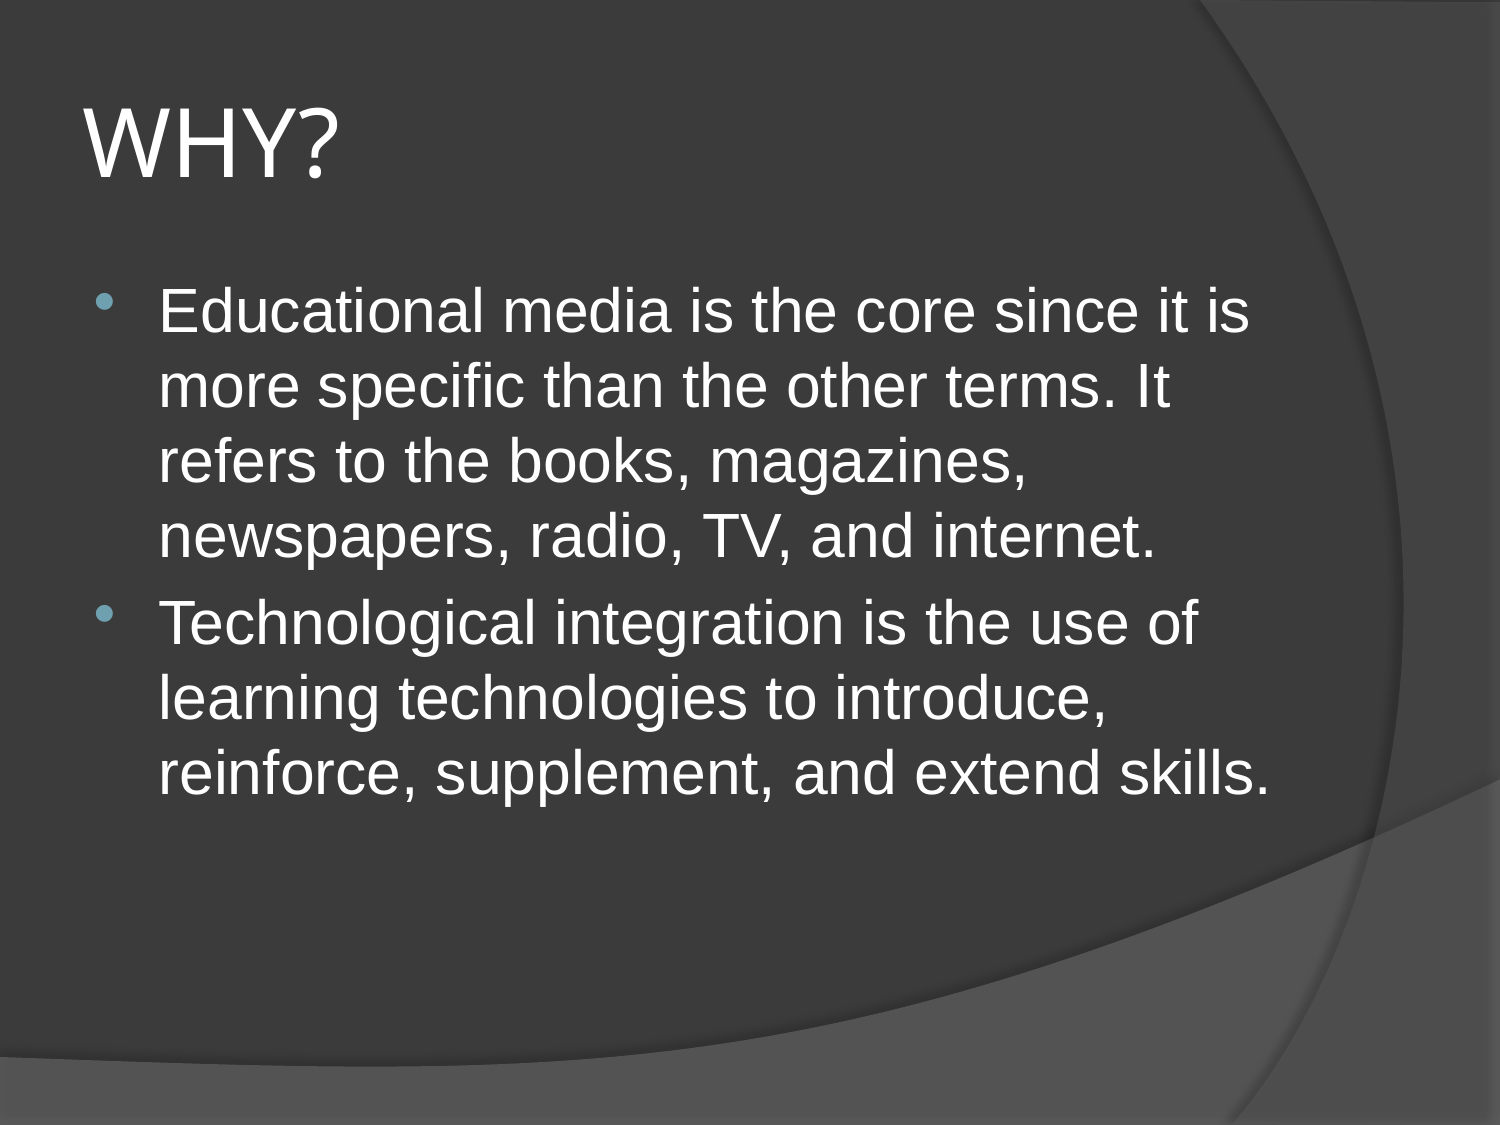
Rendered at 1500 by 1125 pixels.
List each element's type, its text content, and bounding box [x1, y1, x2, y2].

list Educational media is the core since it is more specific than the other terms. It refers to the books, magazines, newspapers, radio, TV, and internet. Technological integration is the use of learning technologies to introduce, reinforce, supplement, and extend skills. [74, 262, 1301, 1006]
title WHY? [74, 44, 1301, 233]
